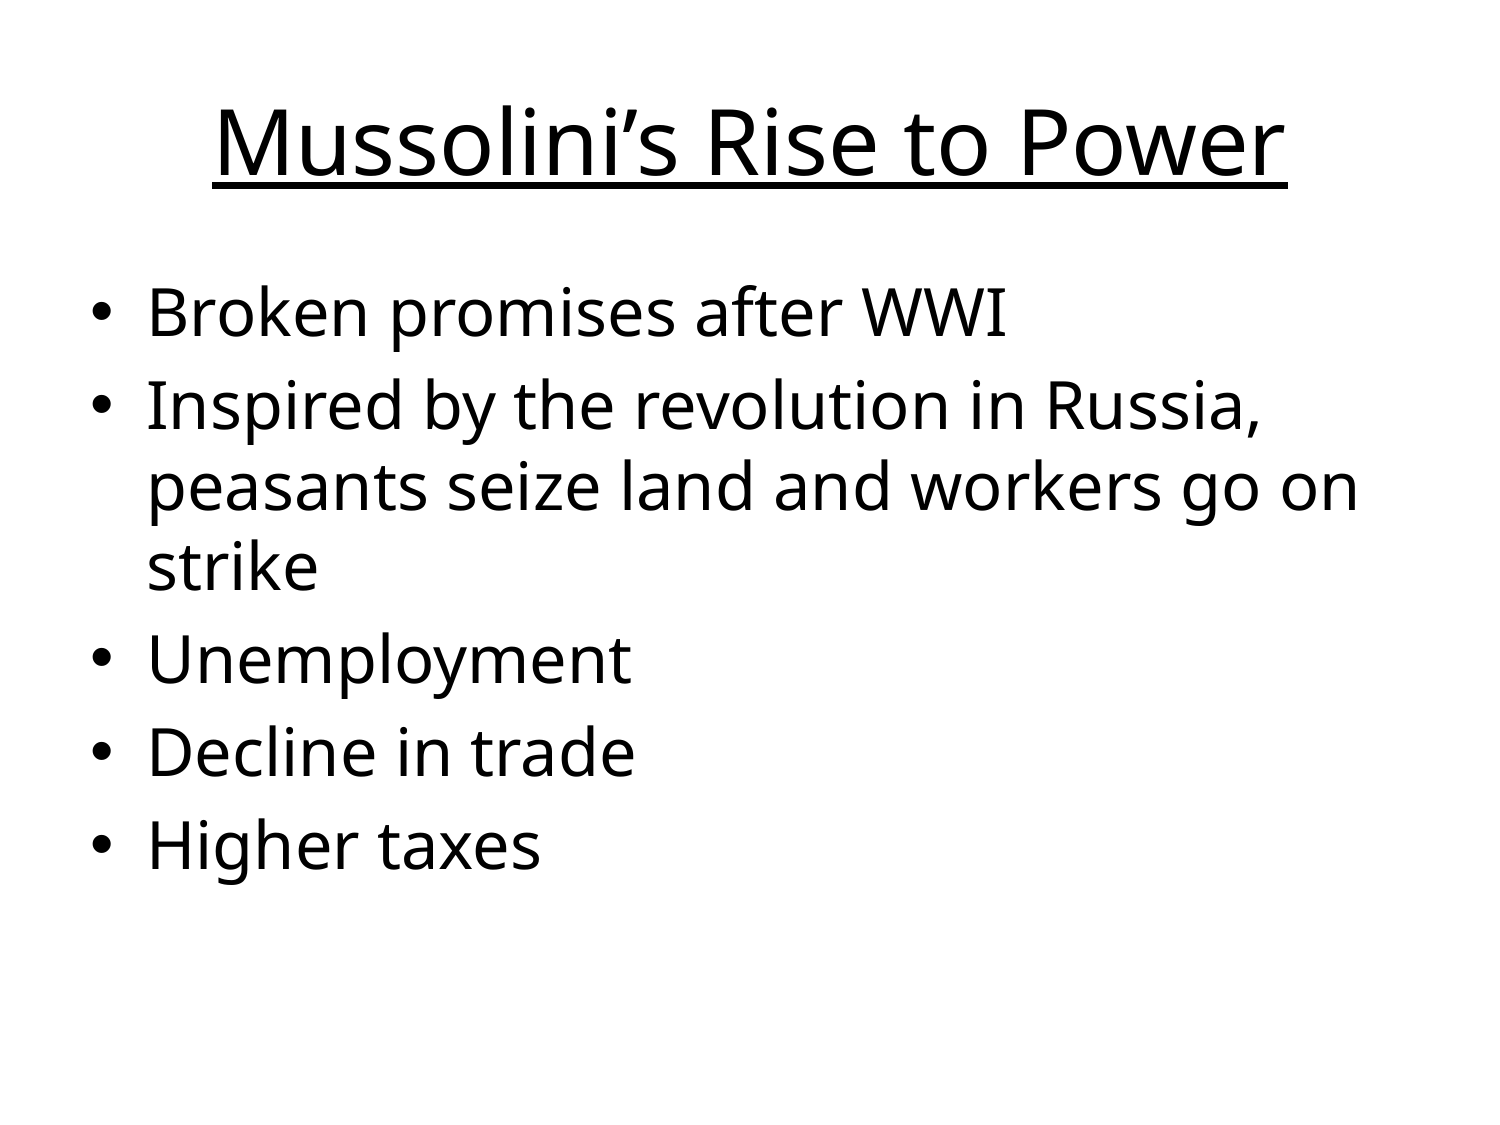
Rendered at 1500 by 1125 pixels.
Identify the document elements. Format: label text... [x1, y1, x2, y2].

list Broken promises after WWI Inspired by the revolution in Russia, peasants seize land and workers go on strike Unemployment Decline in trade Higher taxes [75, 262, 1425, 1005]
title Mussolini’s Rise to Power [75, 45, 1425, 233]
